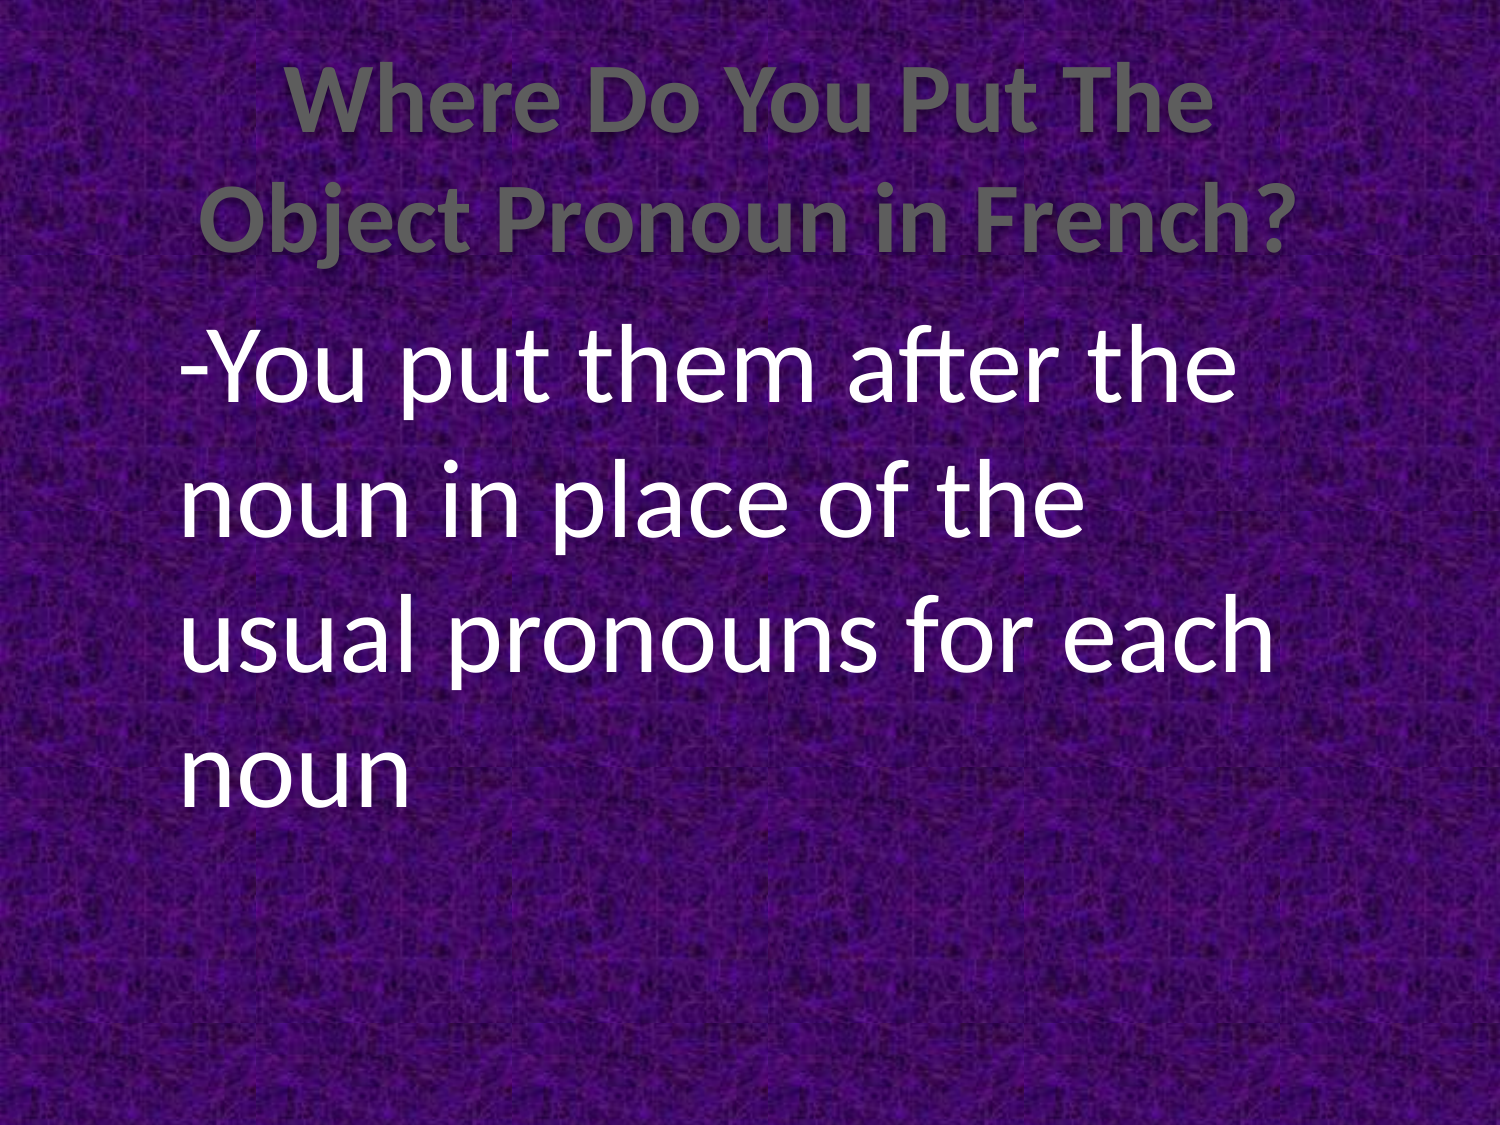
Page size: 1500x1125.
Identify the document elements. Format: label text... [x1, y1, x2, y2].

text_box Where Do You Put The Object Pronoun in French? [183, 24, 1317, 280]
text_box -You put them after the noun in place of the usual pronouns for each noun [162, 282, 1322, 838]
picture [0, 0, 1500, 1125]
